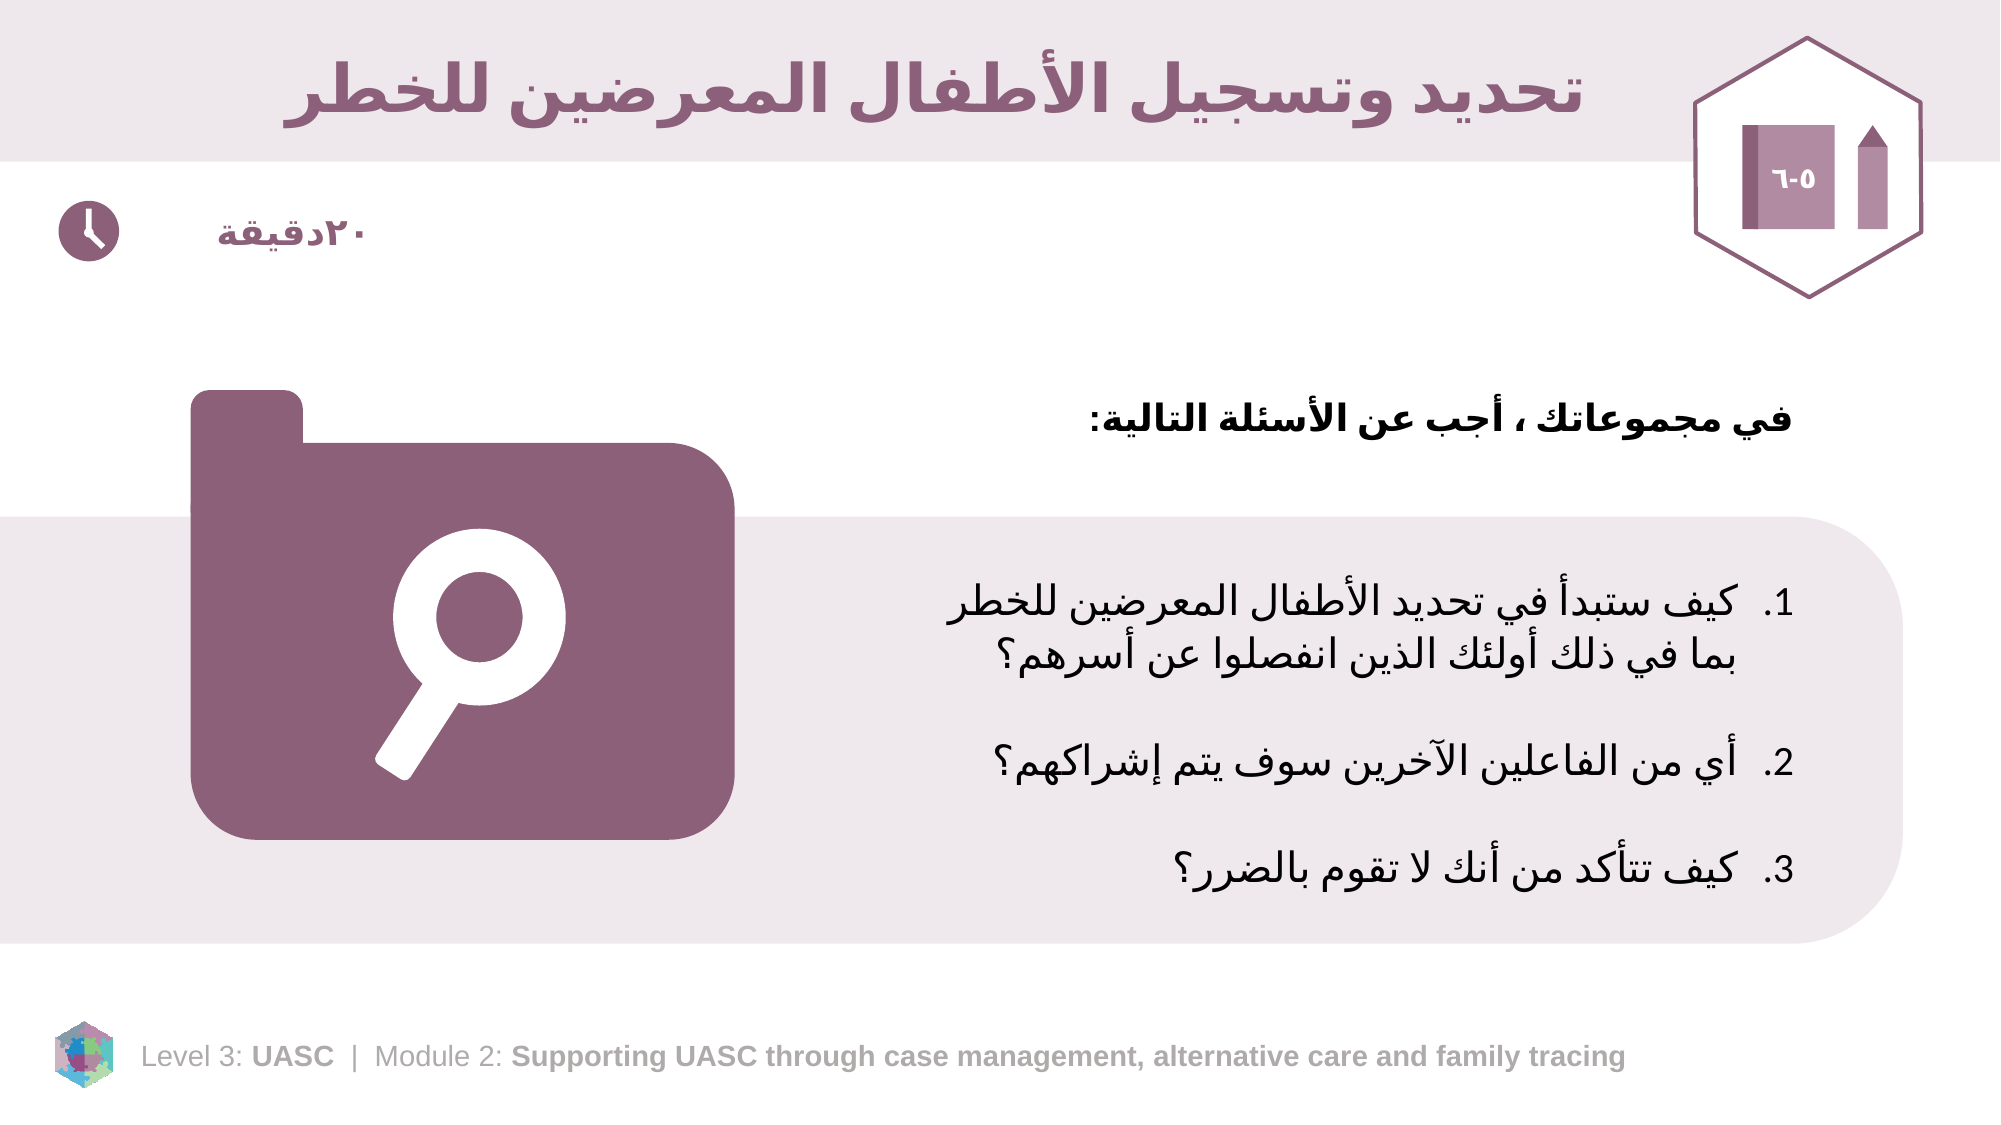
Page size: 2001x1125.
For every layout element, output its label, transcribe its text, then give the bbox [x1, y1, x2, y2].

title تحديد وتسجيل الأطفال المعرضين للخطر [74, 19, 1800, 163]
picture [55, 1021, 113, 1088]
text_box في مجموعاتك ، أجب عن الأسئلة التالية: [915, 386, 1810, 447]
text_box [1677, 55, 1939, 281]
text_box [190, 389, 735, 840]
text_box ٢٠دقيقة [130, 200, 386, 260]
text_box [0, 514, 1905, 946]
text_box كيف ستبدأ في تحديد الأطفال المعرضين للخطر بما في ذلك أولئك الذين انفصلوا عن أسرهم؟ أي من الفاعلين الآخرين سوف يتم إشراكهم؟ كيف تتأكد من أنك لا تقوم بالضرر؟ [915, 562, 1810, 899]
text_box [58, 200, 120, 262]
